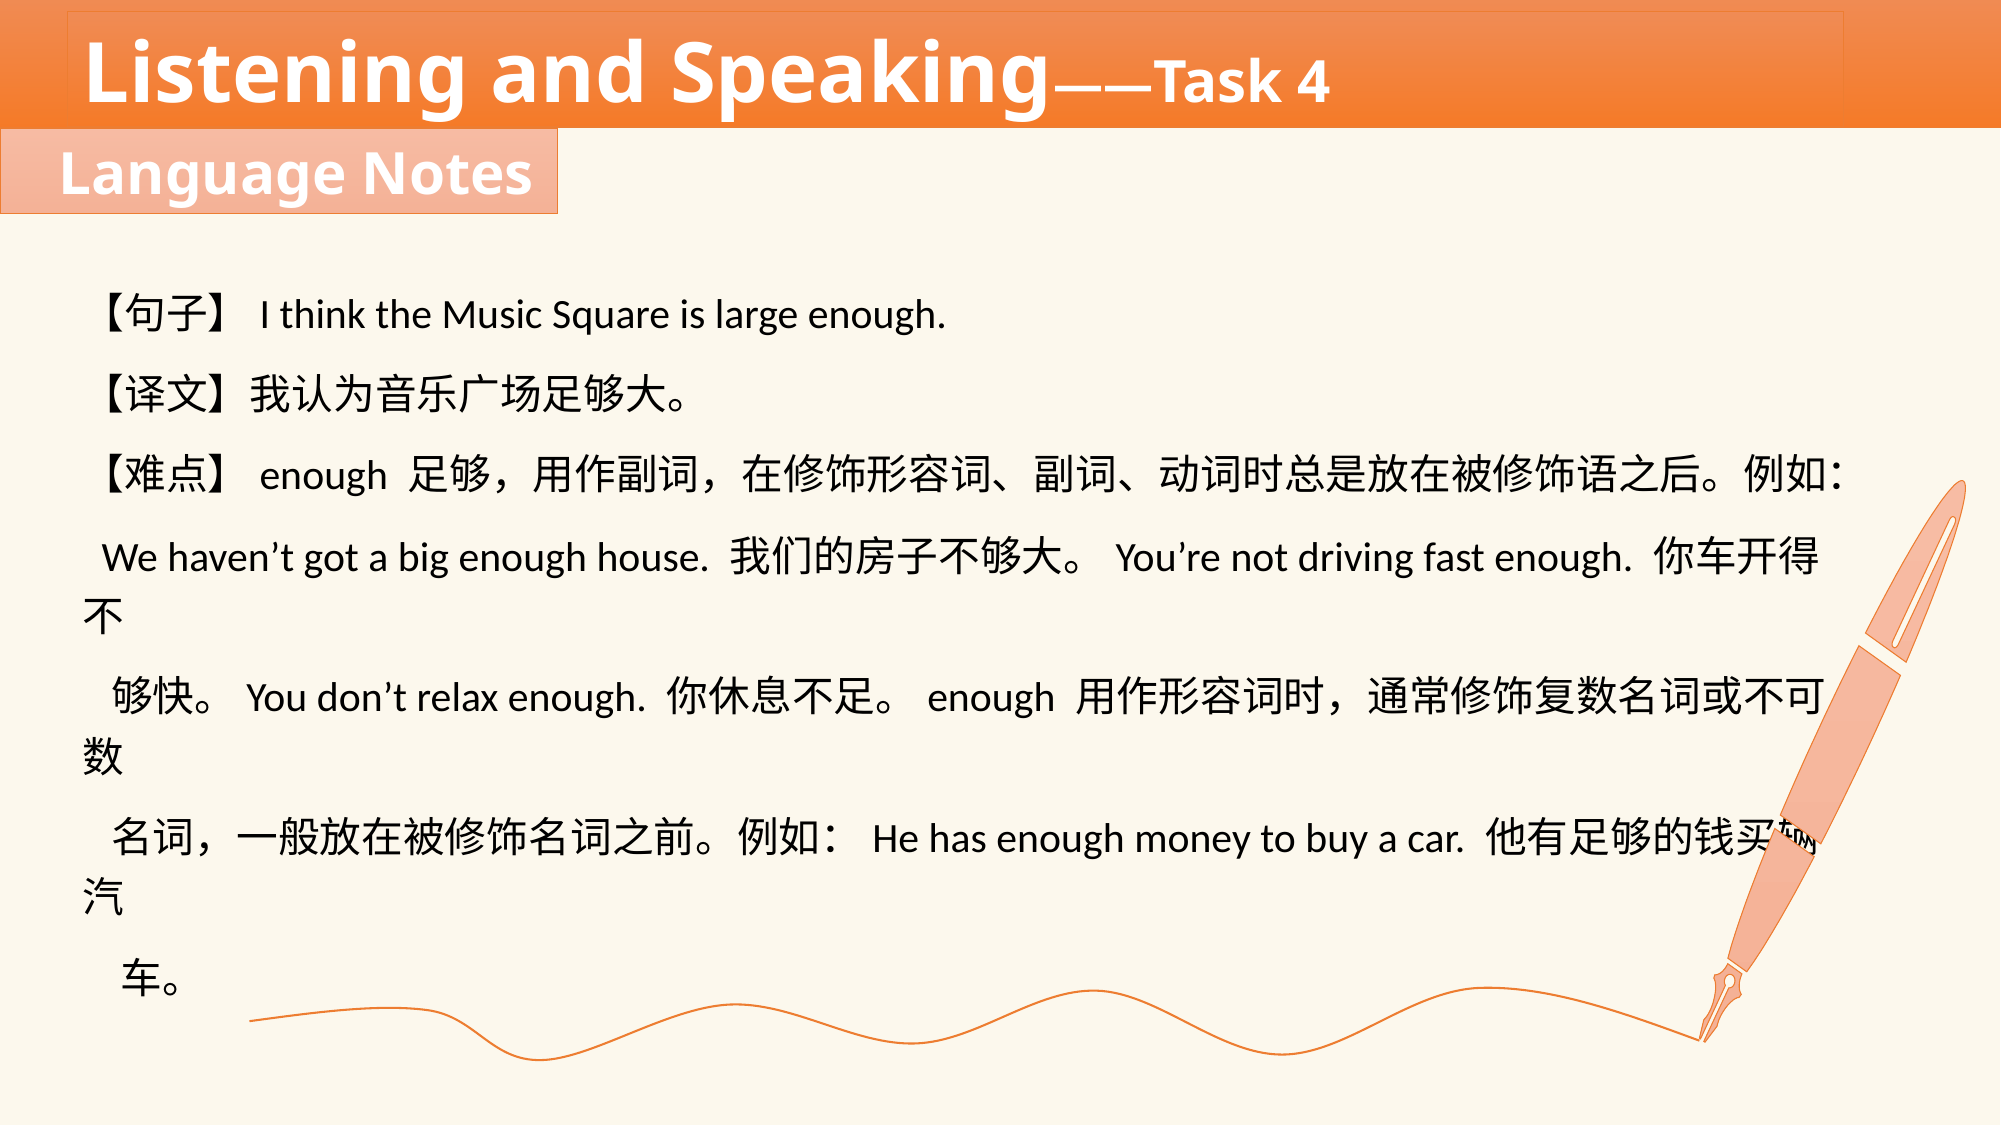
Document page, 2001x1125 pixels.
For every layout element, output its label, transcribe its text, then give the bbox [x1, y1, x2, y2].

text_box [249, 986, 1700, 1062]
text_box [0, 0, 2000, 128]
text_box [1779, 644, 1902, 845]
text_box [1727, 827, 1815, 973]
text_box [1864, 480, 1966, 664]
text_box [1698, 962, 1743, 1043]
list 【句子】I think the Music Square is large enough. 【译文】我认为音乐广场足够大。 【难点】enough 足够，用作副词，在修饰形容词、副词、动词时总是放在被修饰语之后。例如： We haven’t got a big enough house. 我们的房子不够大。You’re not driving fast enough. 你车开得不 够快。You don’t relax enough. 你休息不足。enough 用作形容词时，通常修饰复数名词或不可数 名词，一般放在被修饰名词之前。例如：He has enough money to buy a car. 他有足够的钱买辆汽 车。 [67, 269, 1844, 1061]
text_box Language Notes [0, 128, 558, 214]
